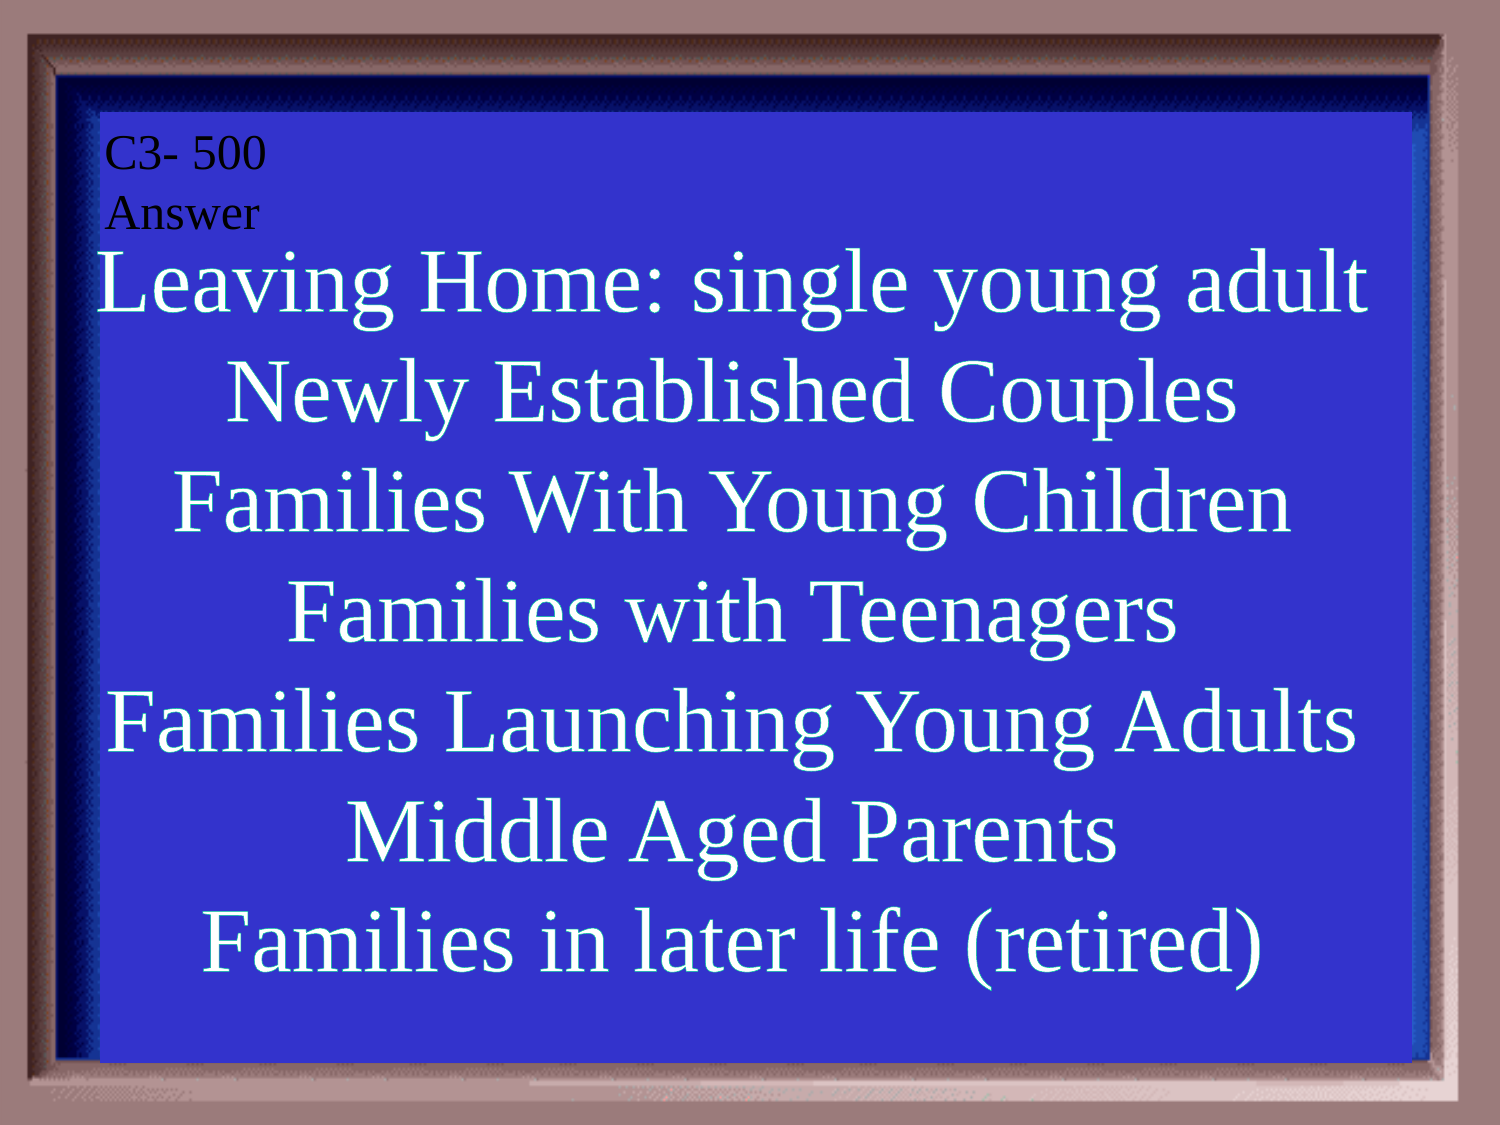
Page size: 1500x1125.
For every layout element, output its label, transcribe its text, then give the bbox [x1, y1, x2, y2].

text_box [99, 112, 1413, 1063]
text_box C3- 500 Answer [89, 112, 282, 248]
text_box Leaving Home: single young adult Newly Established Couples Families With Young Children Families with Teenagers Families Launching Young Adults Middle Aged Parents Families in later life (retired) [79, 212, 1386, 998]
picture [0, 0, 1500, 1125]
